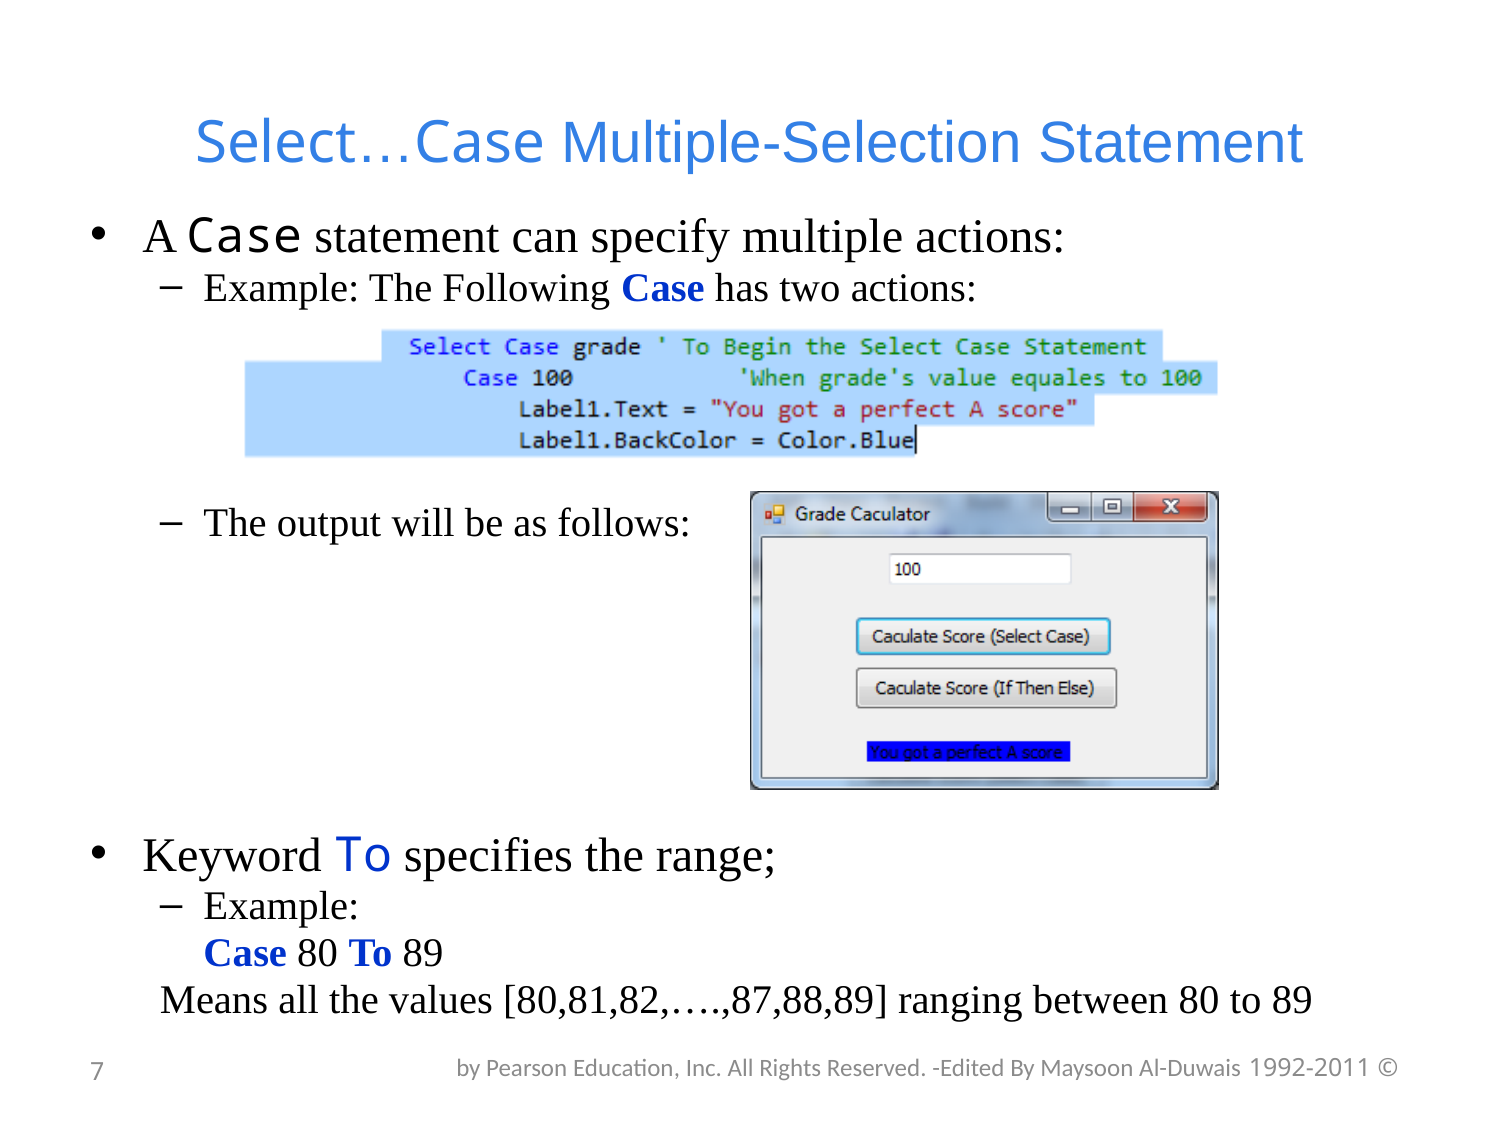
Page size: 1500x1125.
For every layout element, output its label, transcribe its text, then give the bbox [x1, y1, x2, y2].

slide_number 7 [75, 1042, 425, 1103]
picture [749, 491, 1219, 791]
list A Case statement can specify multiple actions: Example: The Following Case has two actions: The output will be as follows: Keyword To specifies the range; Example: Case 80 To 89 Means all the values [80,81,82,….,87,88,89] ranging between 80 to 89 [75, 208, 1425, 1035]
title Select…Case Multiple-Selection Statement [75, 45, 1425, 208]
footer © 1992-2011 by Pearson Education, Inc. All Rights Reserved. -Edited By Maysoon Al-Duwais [431, 1046, 1424, 1087]
picture [241, 325, 1232, 460]
